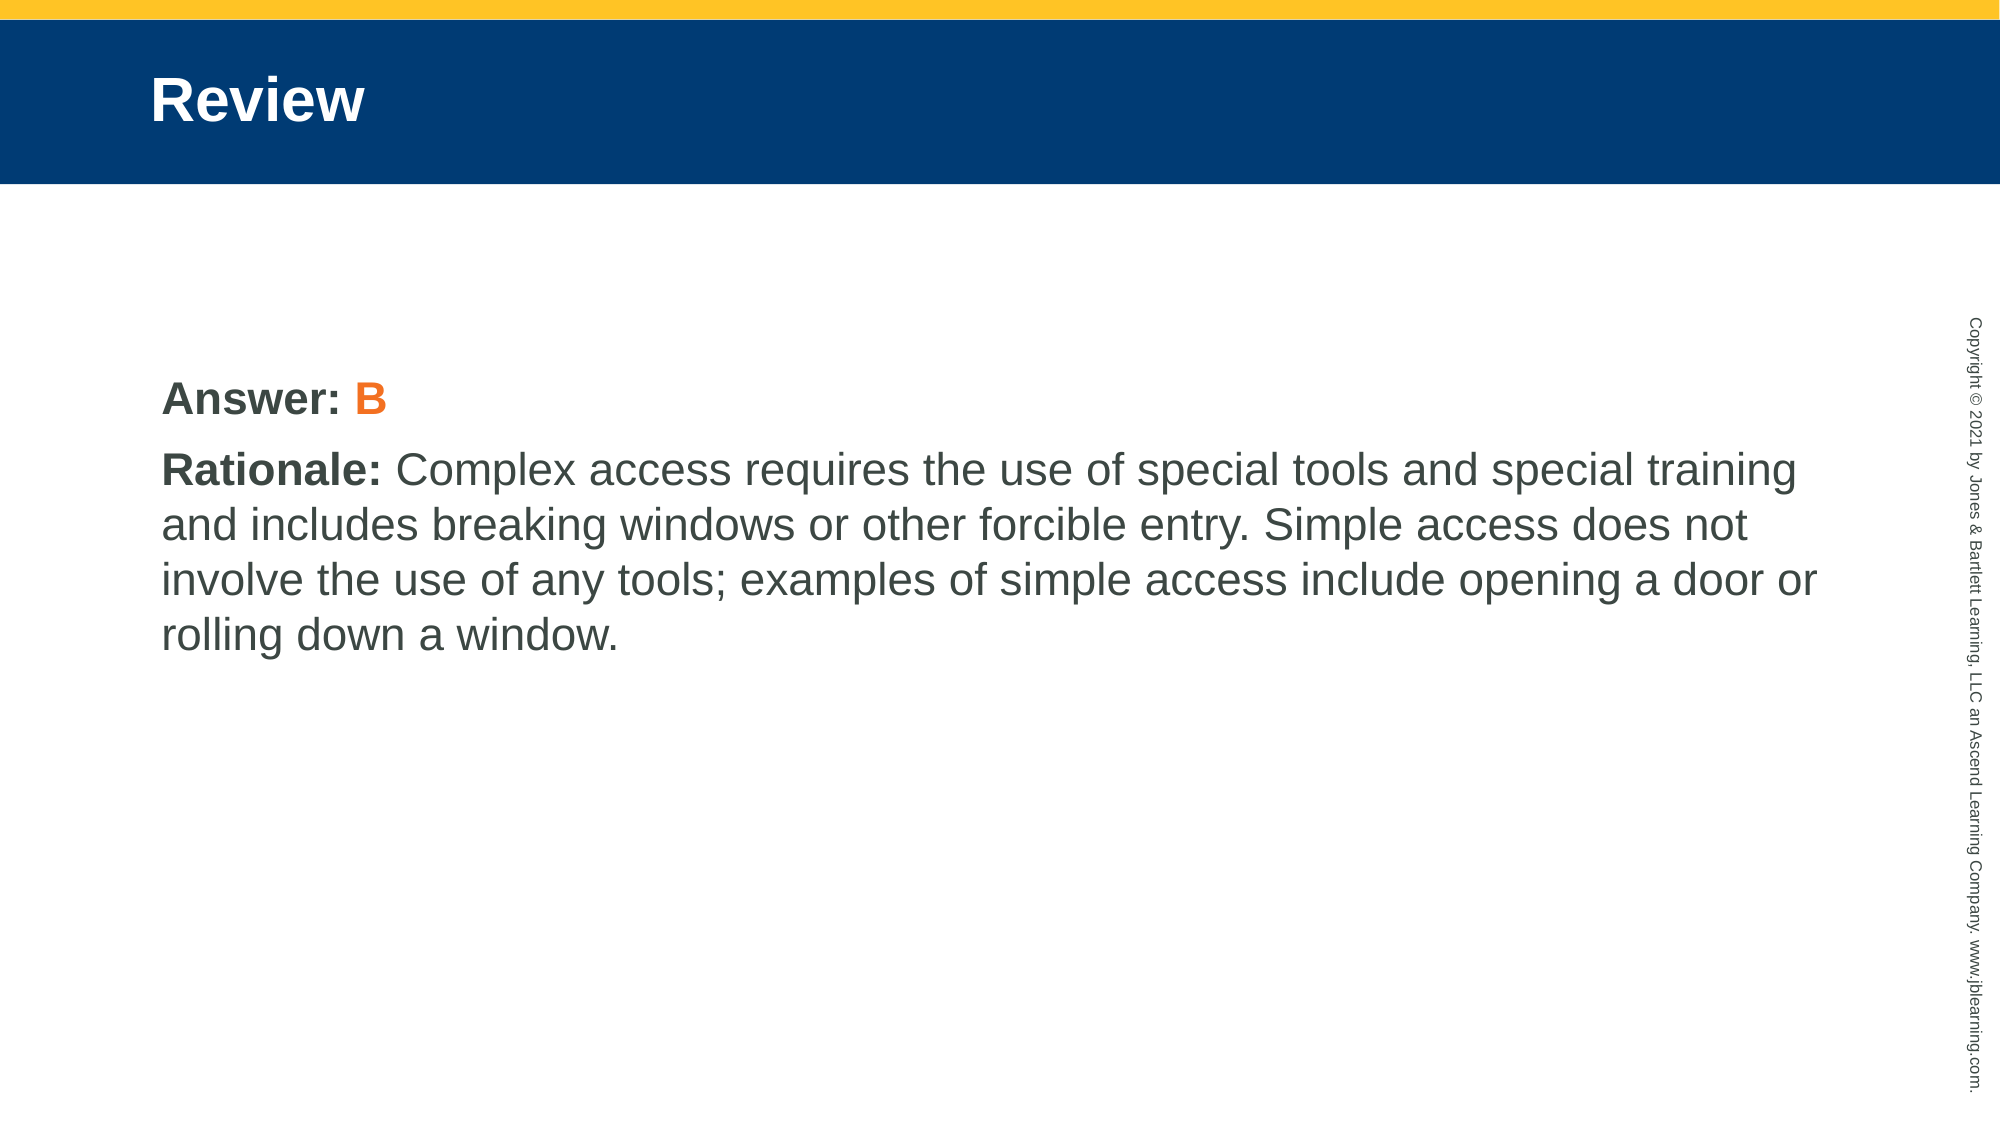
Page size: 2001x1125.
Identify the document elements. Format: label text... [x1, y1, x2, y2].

title Review [0, 19, 2000, 185]
list Answer: B Rationale: Complex access requires the use of special tools and special training and includes breaking windows or other forcible entry. Simple access does not involve the use of any tools; examples of simple access include opening a door or rolling down a window. [146, 361, 1859, 1016]
